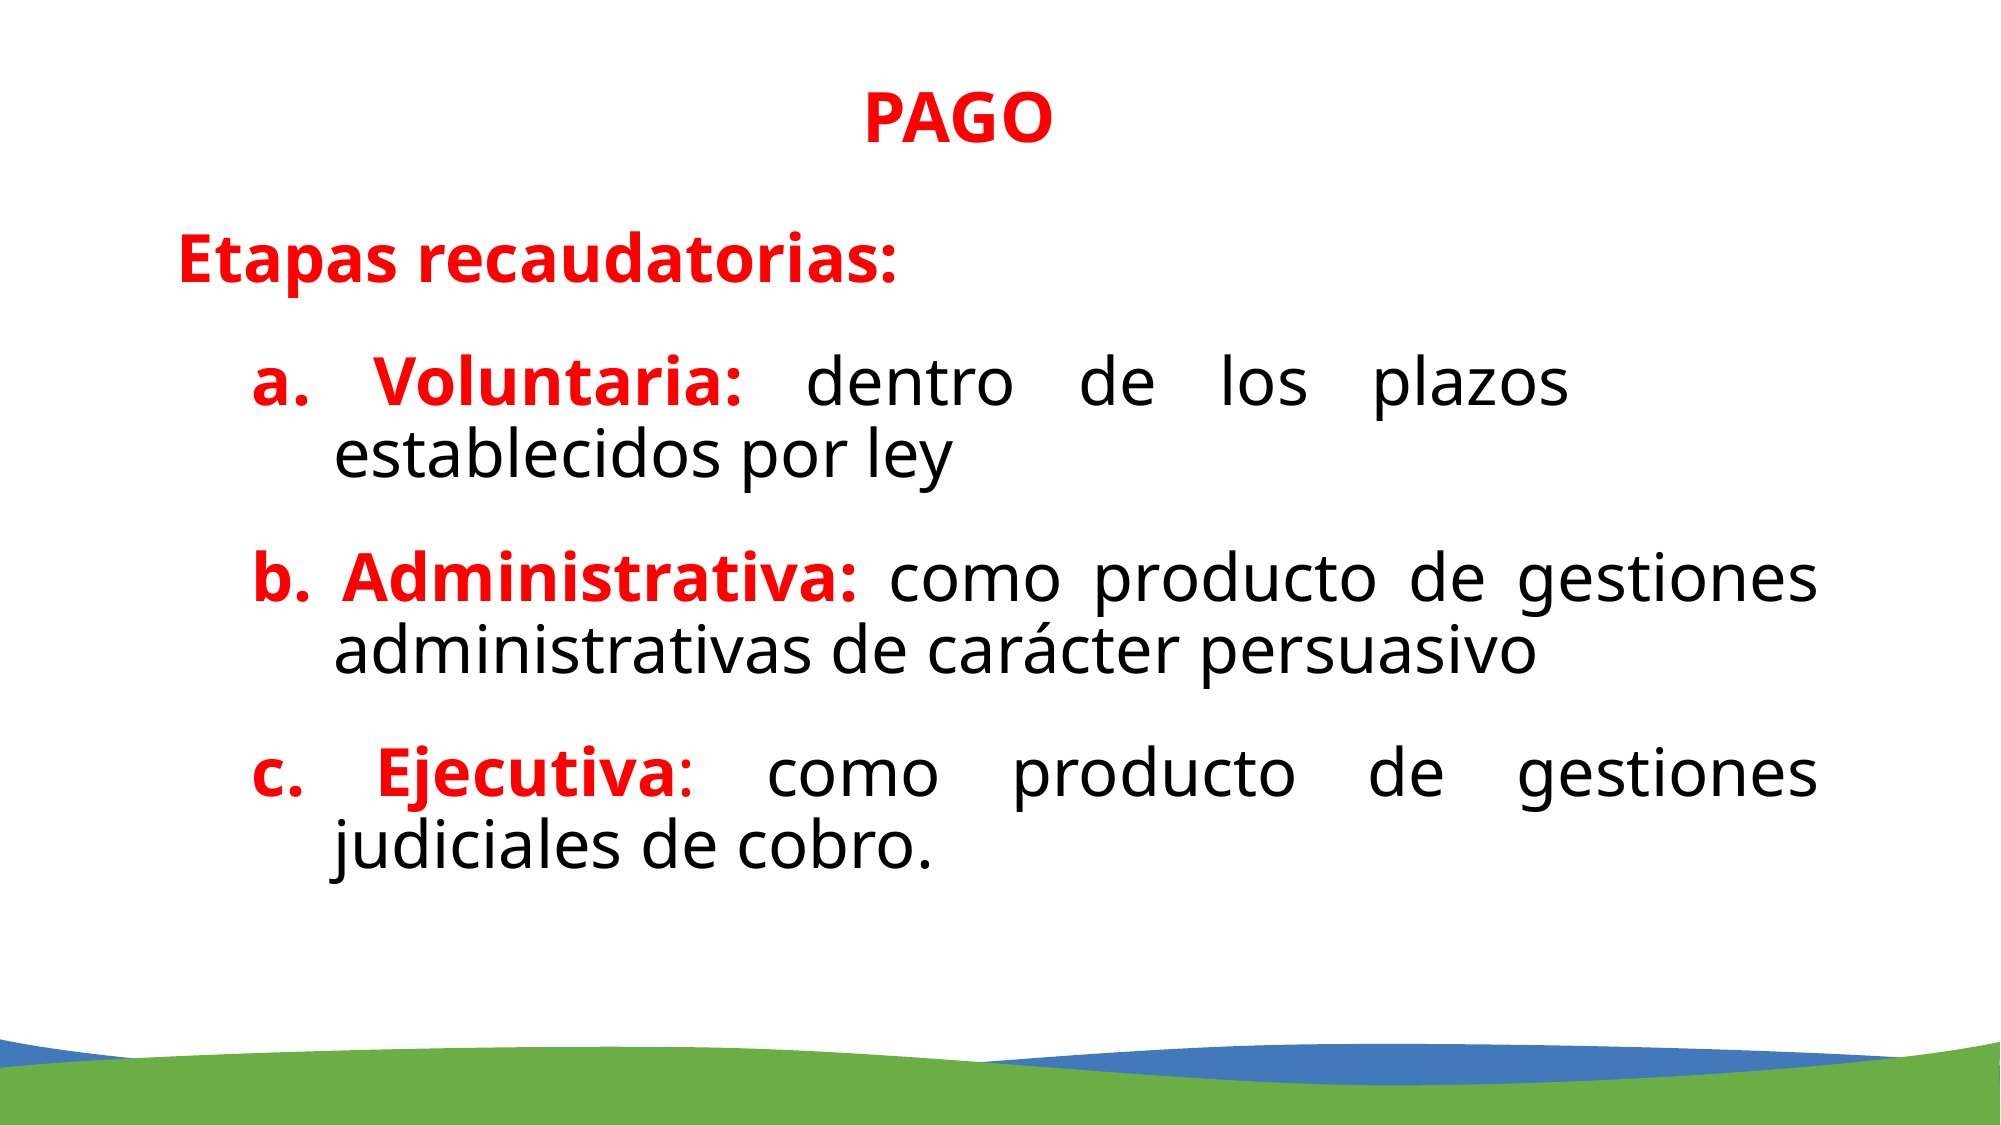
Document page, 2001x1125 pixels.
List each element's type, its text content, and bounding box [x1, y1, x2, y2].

text_box Etapas recaudatorias: a. Voluntaria: dentro de los plazos establecidos por ley b. Administrativa: como producto de gestiones administrativas de carácter persuasivo c. Ejecutiva: como producto de gestiones judiciales de cobro. [161, 217, 1836, 997]
title PAGO [847, 75, 1150, 166]
